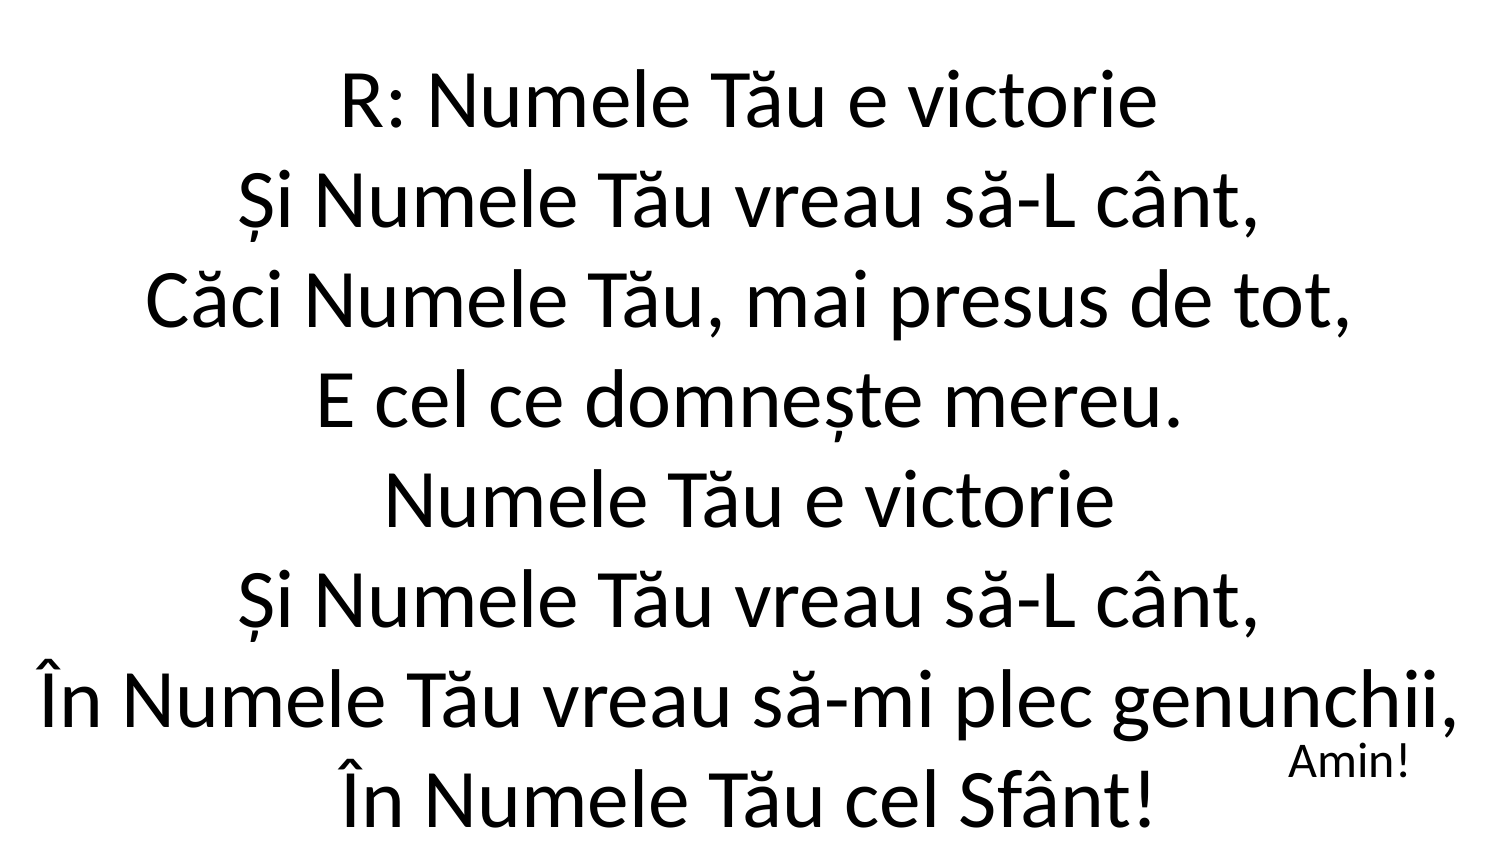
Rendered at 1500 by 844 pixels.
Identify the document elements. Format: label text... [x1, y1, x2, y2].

text_box Amin! [1273, 674, 1427, 795]
text_box R: Numele Tău e victorie Și Numele Tău vreau să-L cânt, Căci Numele Tău, mai presus de tot, E cel ce domnește mereu. Numele Tău e victorie Și Numele Tău vreau să-L cânt, În Numele Tău vreau să-mi plec genunchii, În Numele Tău cel Sfânt! [23, 0, 1477, 844]
